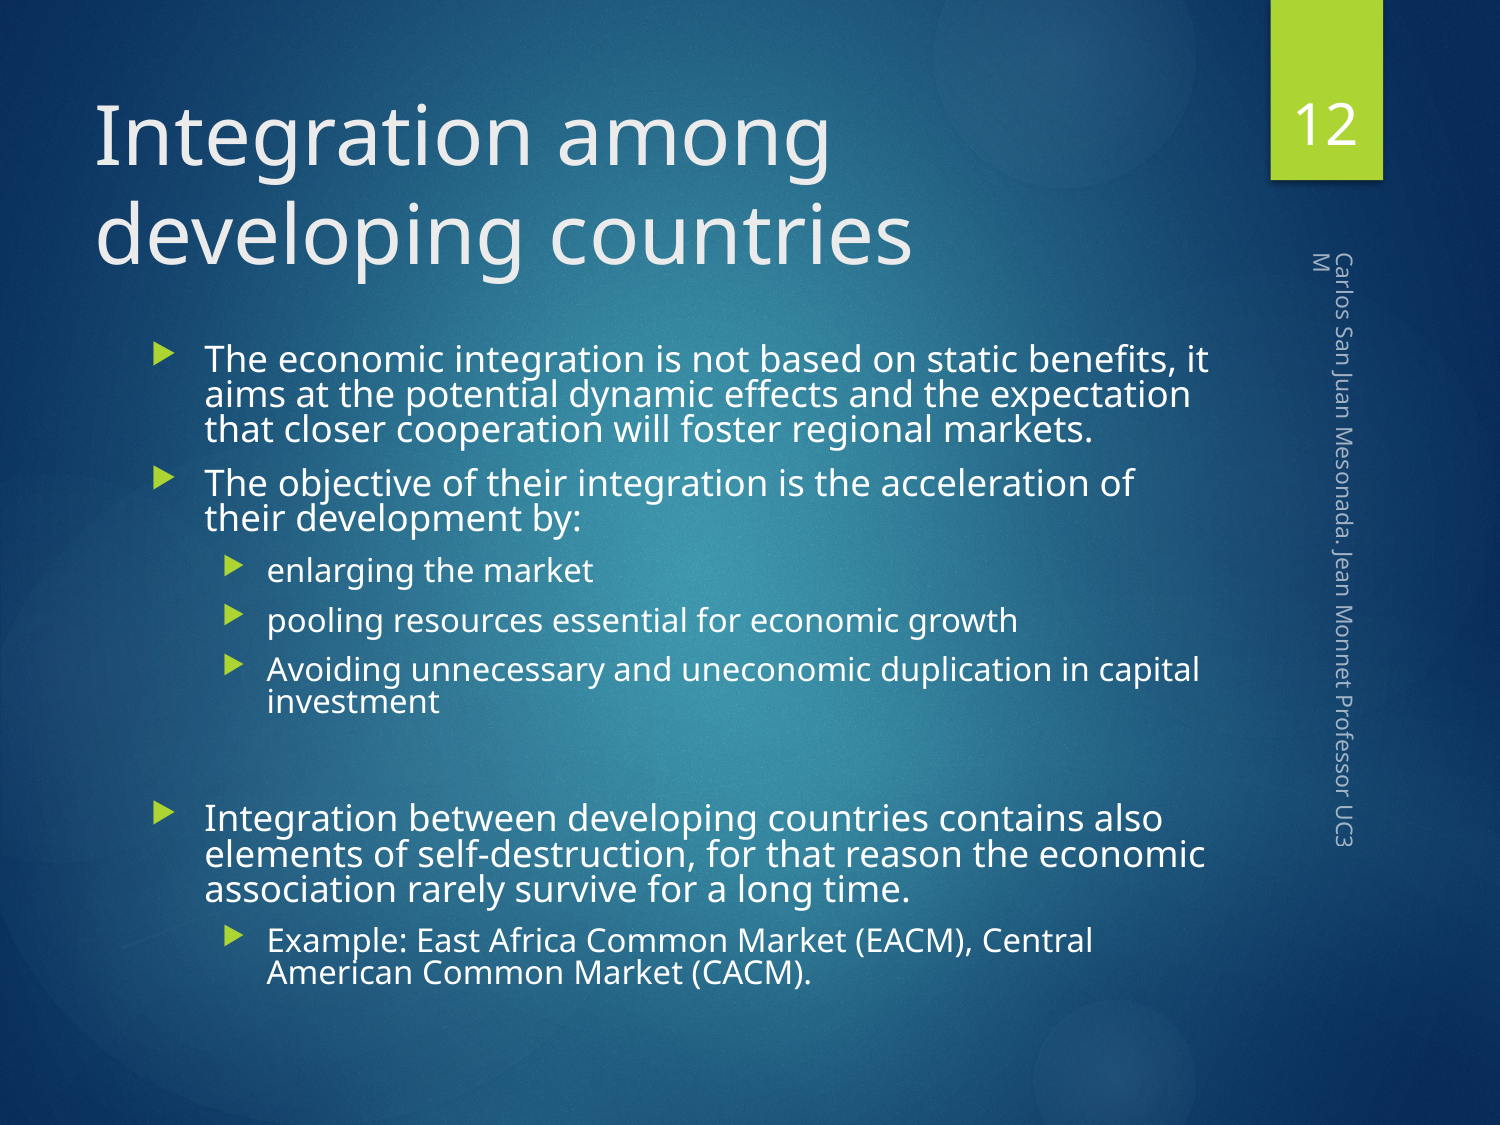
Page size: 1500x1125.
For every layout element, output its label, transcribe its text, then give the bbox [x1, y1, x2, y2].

slide_number 12 [1273, 48, 1378, 175]
list The economic integration is not based on static benefits, it aims at the potential dynamic effects and the expectation that closer cooperation will foster regional markets. The objective of their integration is the acceleration of their development by: enlarging the market pooling resources essential for economic growth Avoiding unnecessary and uneconomic duplication in capital investment Integration between developing countries contains also elements of self-destruction, for that reason the economic association rarely survive for a long time. Example: East Africa Common Market (EACM), Central American Common Market (CACM). [135, 336, 1237, 1025]
title Integration among developing countries [79, 74, 1237, 304]
footer Carlos San Juan Mesonada. Jean Monnet Professor UC3M [1320, 237, 1358, 871]
